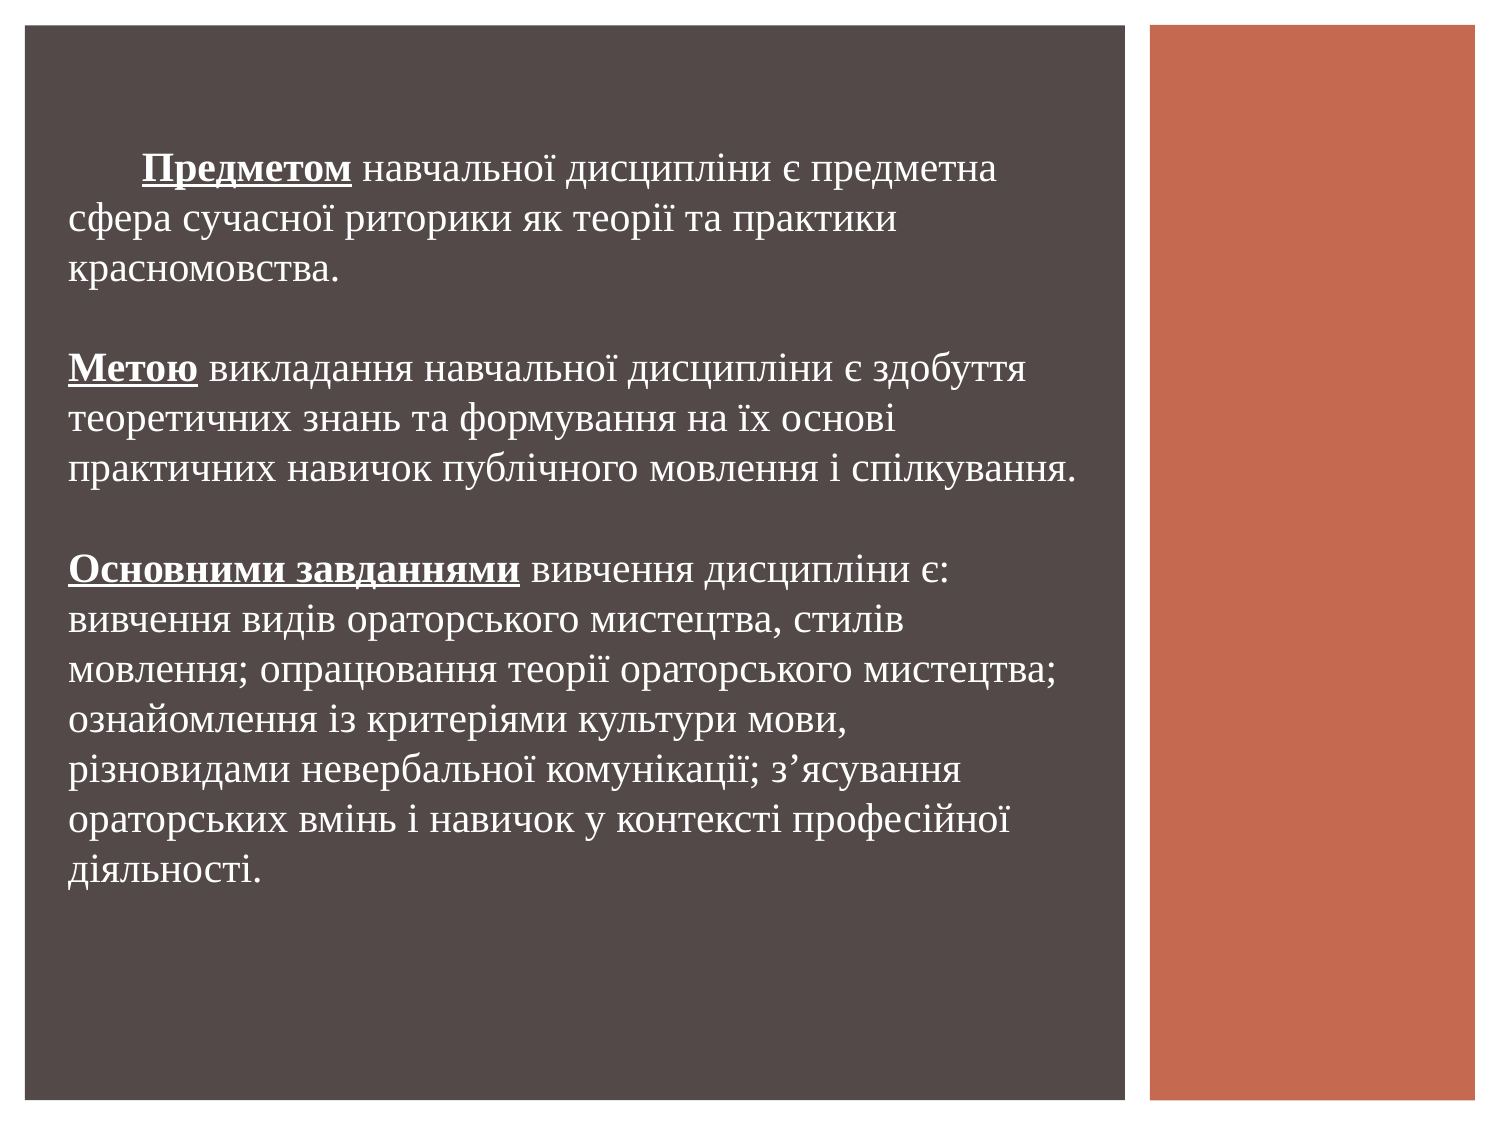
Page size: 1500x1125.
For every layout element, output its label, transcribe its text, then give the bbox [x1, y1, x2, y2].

title Предметом навчальної дисципліни є предметна сфера сучасної риторики як теорії та практики красномовства. Метою викладання навчальної дисципліни є здобуття теоретичних знань та формування на їх основі практичних навичок публічного мовлення і спілкування. Основними завданнями вивчення дисципліни є: вивчення видів ораторського мистецтва, стилів мовлення; опрацювання теорії ораторського мистецтва; ознайомлення із критеріями культури мови, різновидами невербальної комунікації; з’ясування ораторських вмінь і навичок у контексті професійної діяльності. [53, 0, 1093, 1125]
